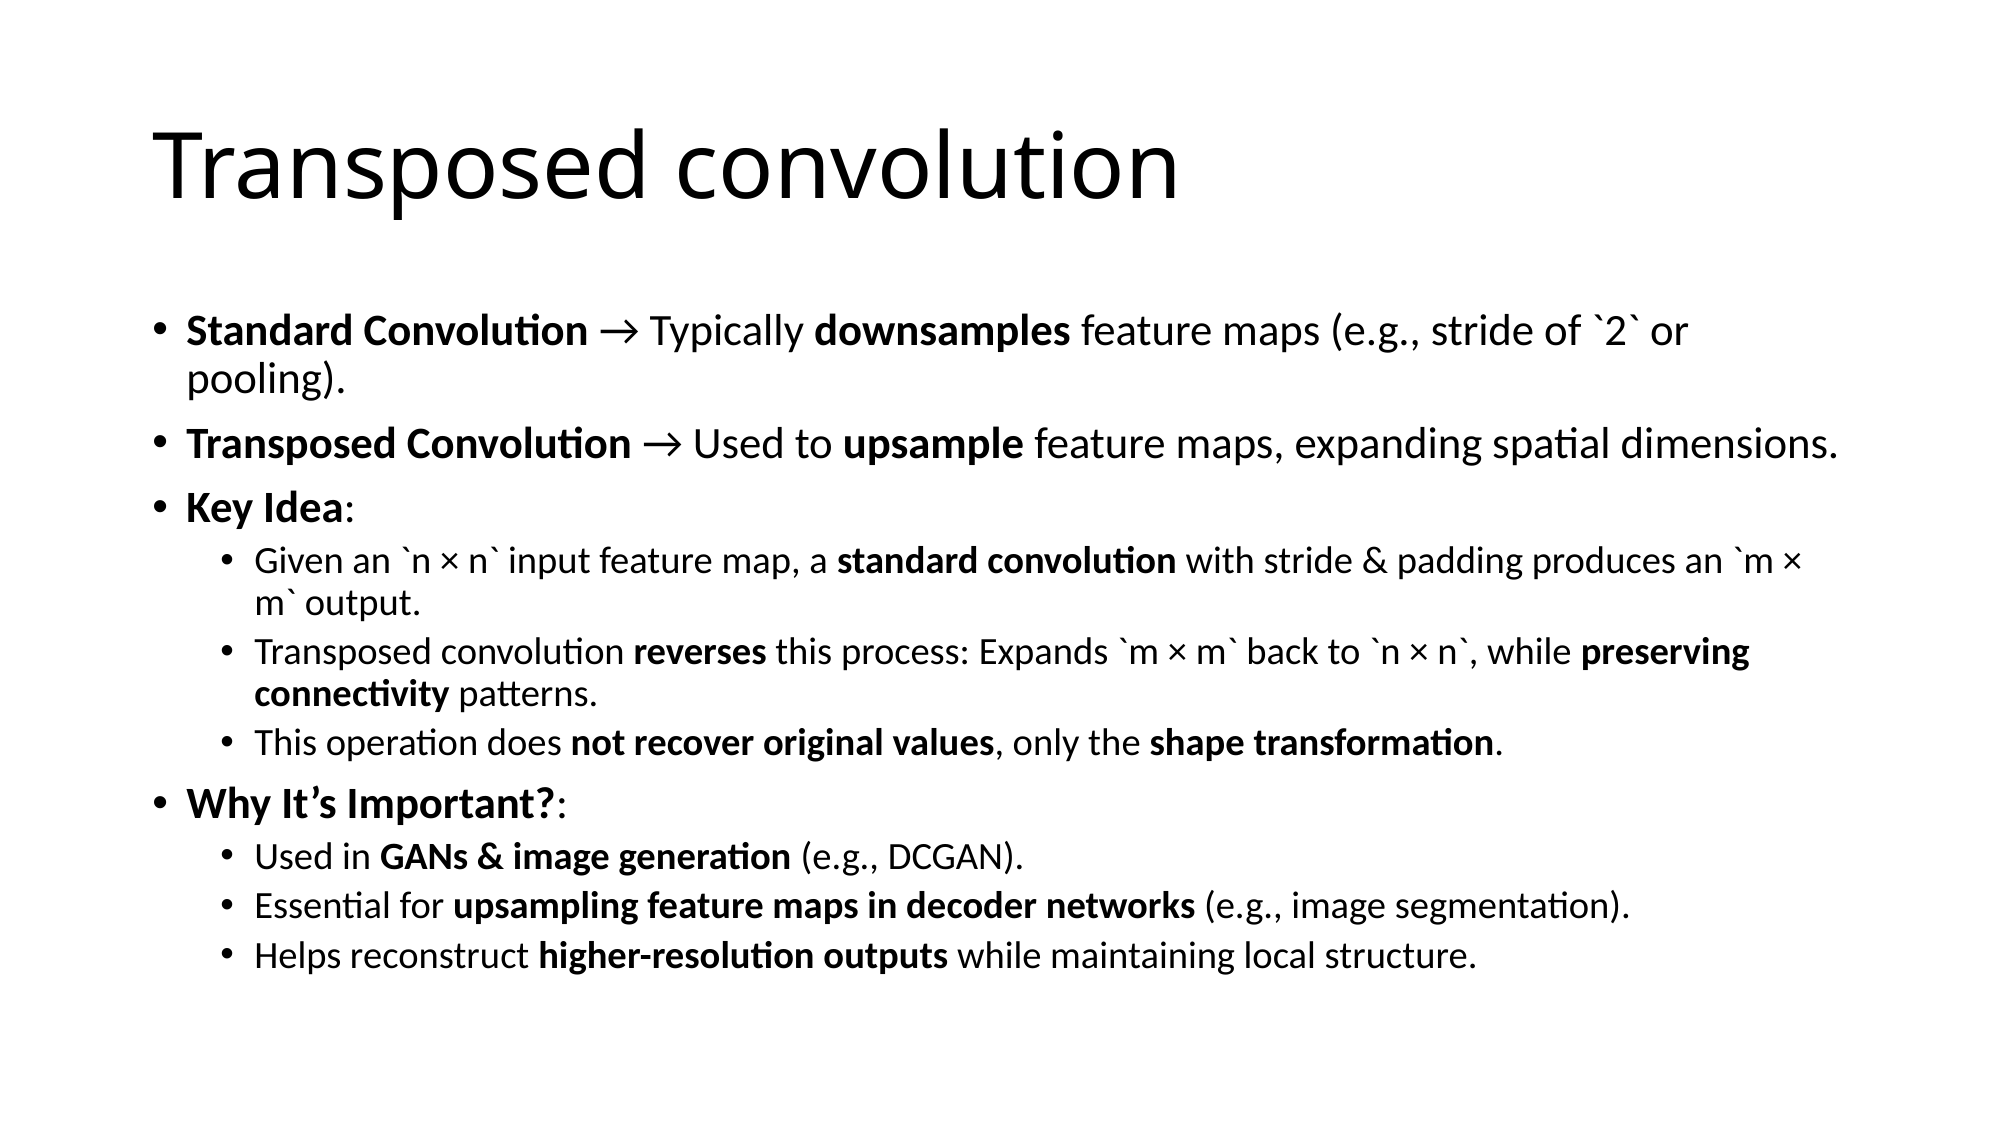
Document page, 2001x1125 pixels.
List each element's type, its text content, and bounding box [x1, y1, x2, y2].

title Transposed convolution [137, 59, 1863, 278]
list Standard Convolution → Typically downsamples feature maps (e.g., stride of `2` or pooling). Transposed Convolution → Used to upsample feature maps, expanding spatial dimensions. Key Idea: Given an `n × n` input feature map, a standard convolution with stride & padding produces an `m × m` output. Transposed convolution reverses this process: Expands `m × m` back to `n × n`, while preserving connectivity patterns. This operation does not recover original values, only the shape transformation. Why It’s Important?: Used in GANs & image generation (e.g., DCGAN). Essential for upsampling feature maps in decoder networks (e.g., image segmentation). Helps reconstruct higher-resolution outputs while maintaining local structure. [137, 299, 1863, 1014]
